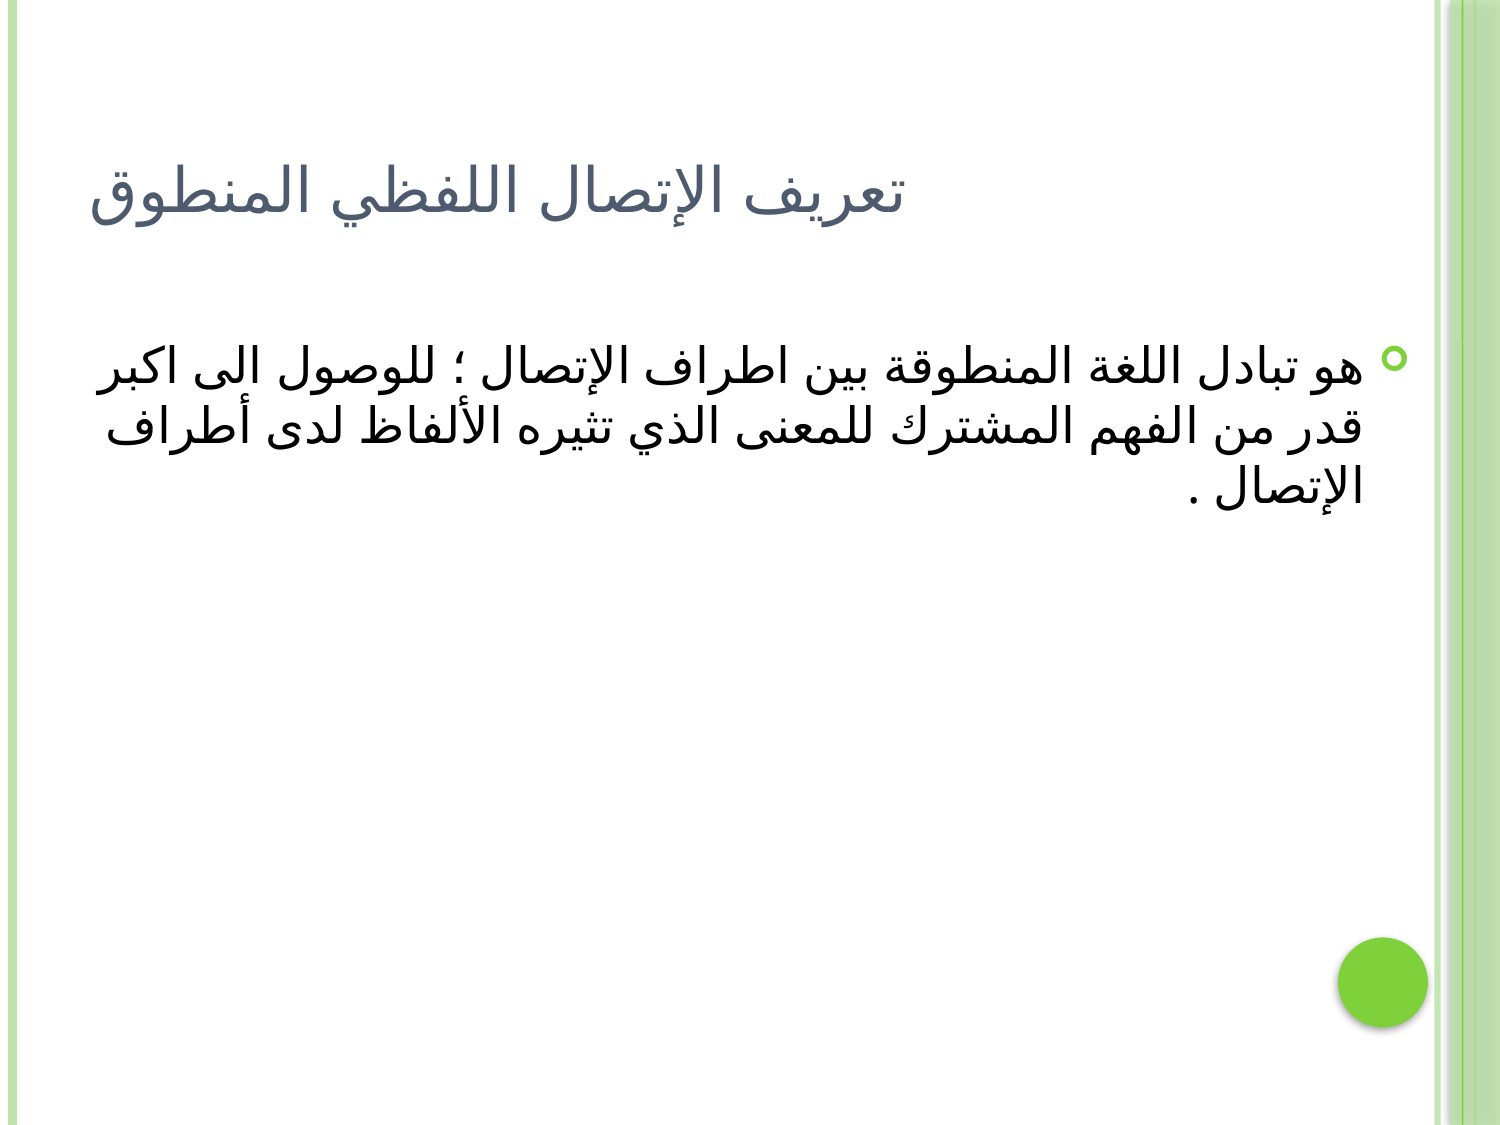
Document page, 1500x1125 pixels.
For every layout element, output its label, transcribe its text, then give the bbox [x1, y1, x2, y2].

list هو تبادل اللغة المنطوقة بين اطراف الإتصال ؛ للوصول الى اكبر قدر من الفهم المشترك للمعنى الذي تثيره الألفاظ لدى أطراف الإتصال . [75, 326, 1425, 1005]
title تعريف الإتصال اللفظي المنطوق [75, 78, 1425, 233]
